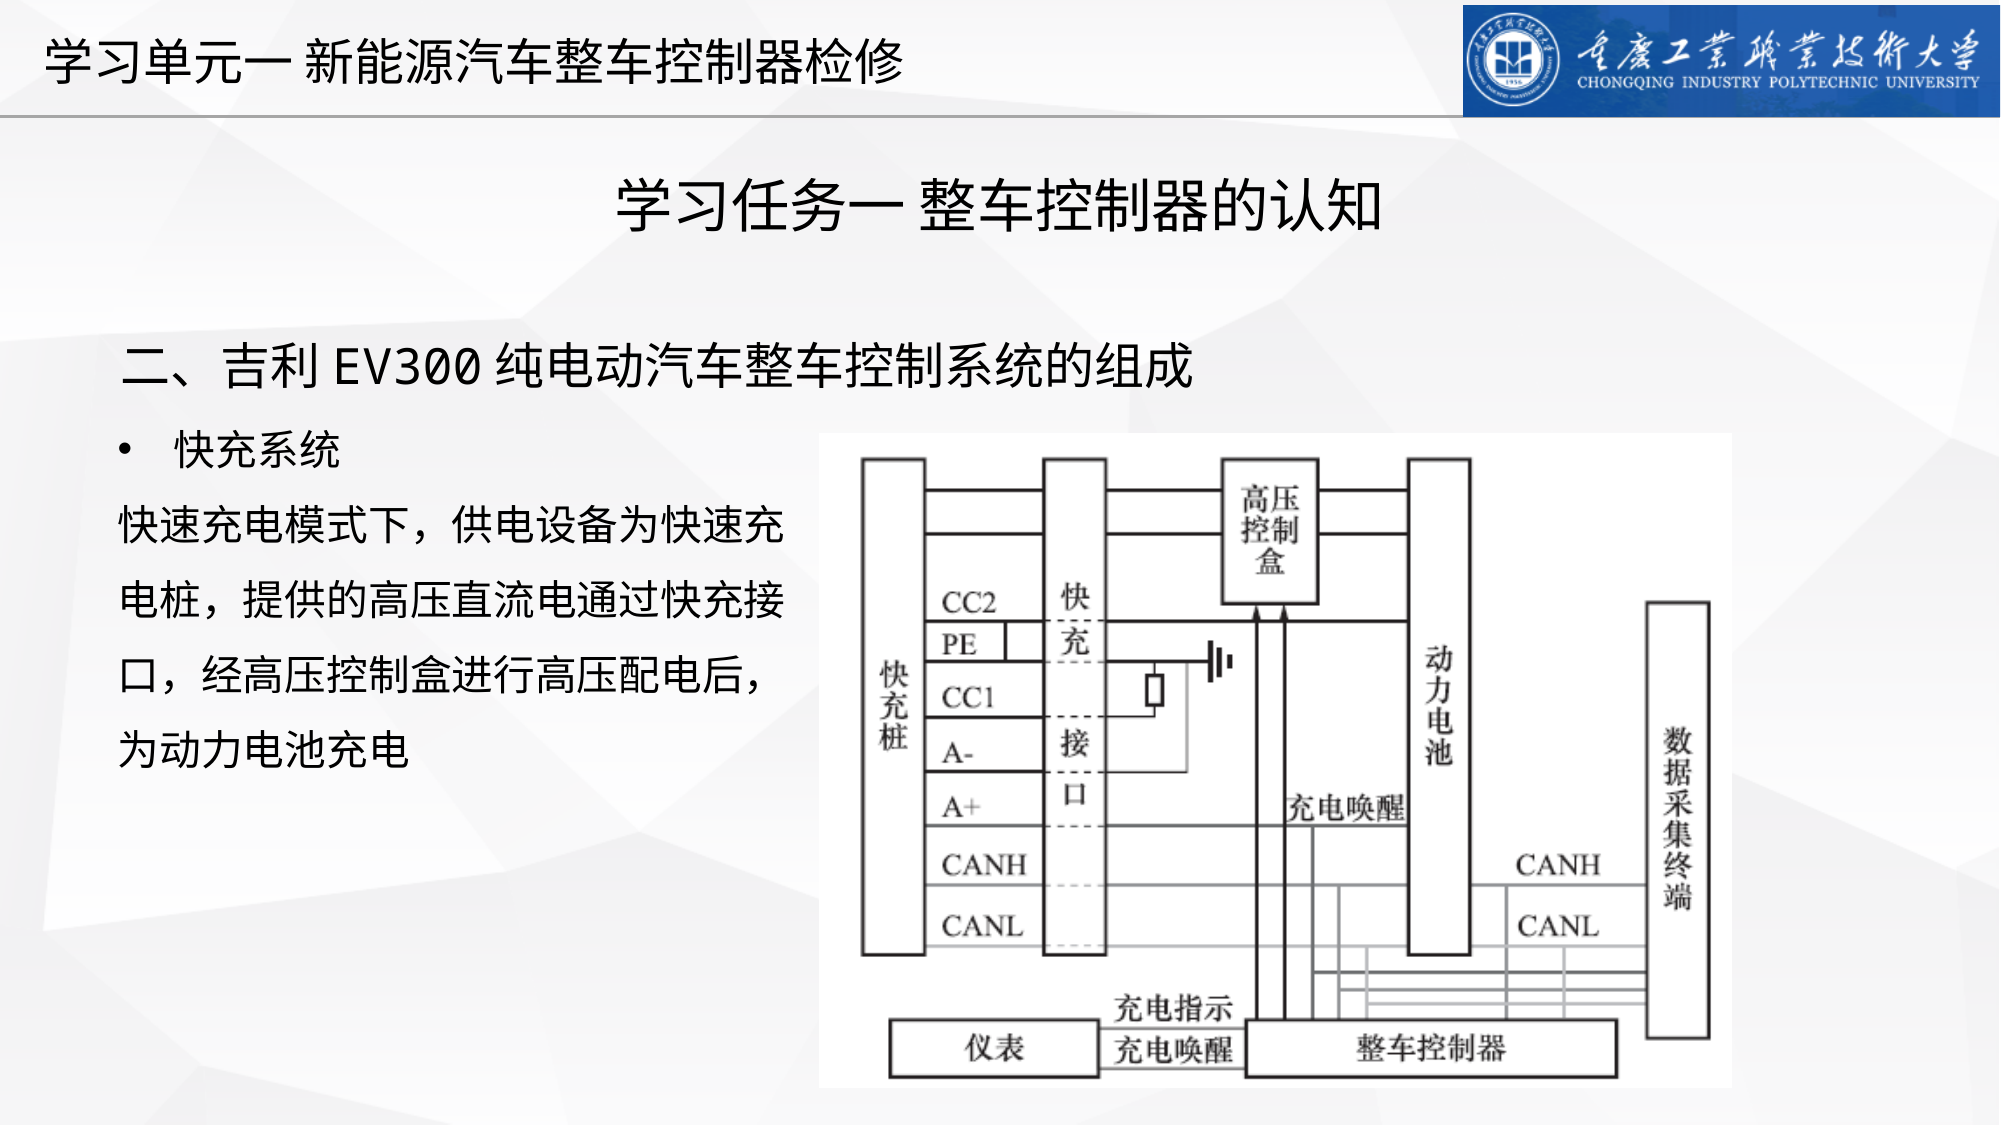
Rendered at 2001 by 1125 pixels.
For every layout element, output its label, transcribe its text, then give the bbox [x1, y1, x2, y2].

picture [0, 0, 2001, 117]
text_box 学习任务一 整车控制器的认知 [433, 161, 1567, 247]
text_box 二、吉利EV300纯电动汽车整车控制系统的组成 [105, 297, 1533, 402]
picture [0, 118, 1999, 1125]
text_box 快充系统 快速充电模式下，供电设备为快速充电桩，提供的高压直流电通过快充接口，经高压控制盒进行高压配电后，为动力电池充电 [102, 391, 819, 781]
